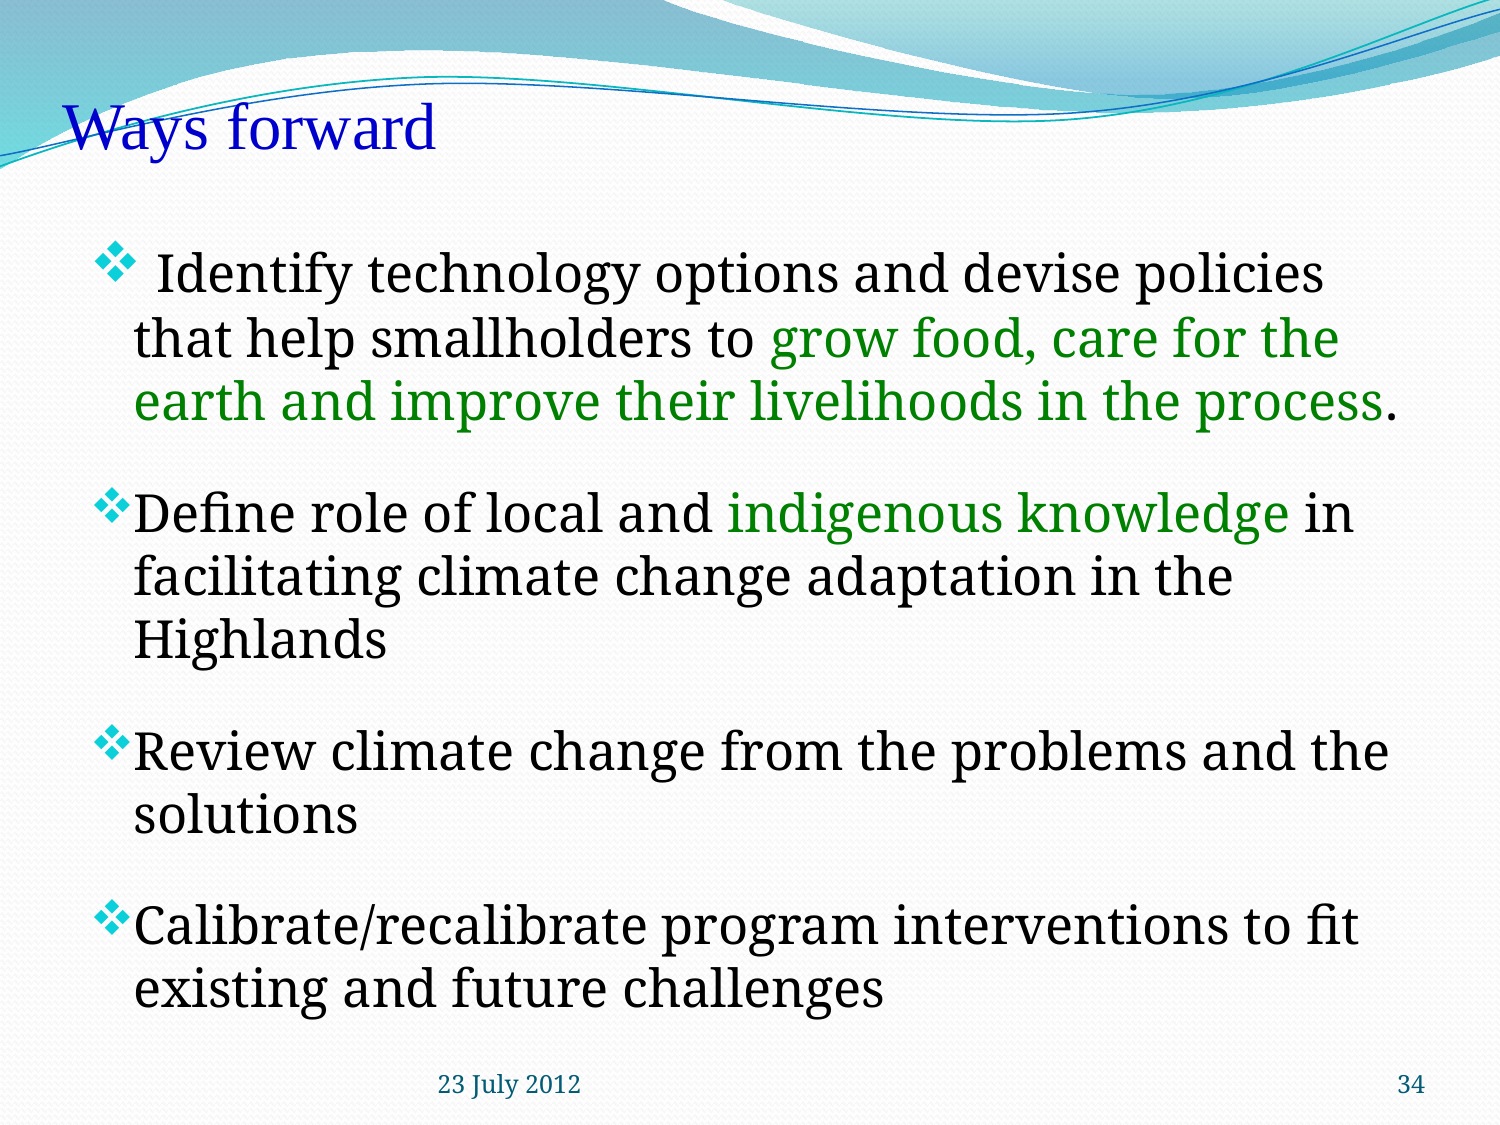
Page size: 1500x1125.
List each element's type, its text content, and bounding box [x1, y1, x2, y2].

slide_number 34 [1299, 1042, 1425, 1103]
footer 23 July 2012 [437, 1042, 988, 1103]
title Ways forward [62, 75, 1413, 163]
list Identify technology options and devise policies that help smallholders to grow food, care for the earth and improve their livelihoods in the process. Define role of local and indigenous knowledge in facilitating climate change adaptation in the Highlands Review climate change from the problems and the solutions Calibrate/recalibrate program interventions to fit existing and future challenges [75, 224, 1425, 1038]
